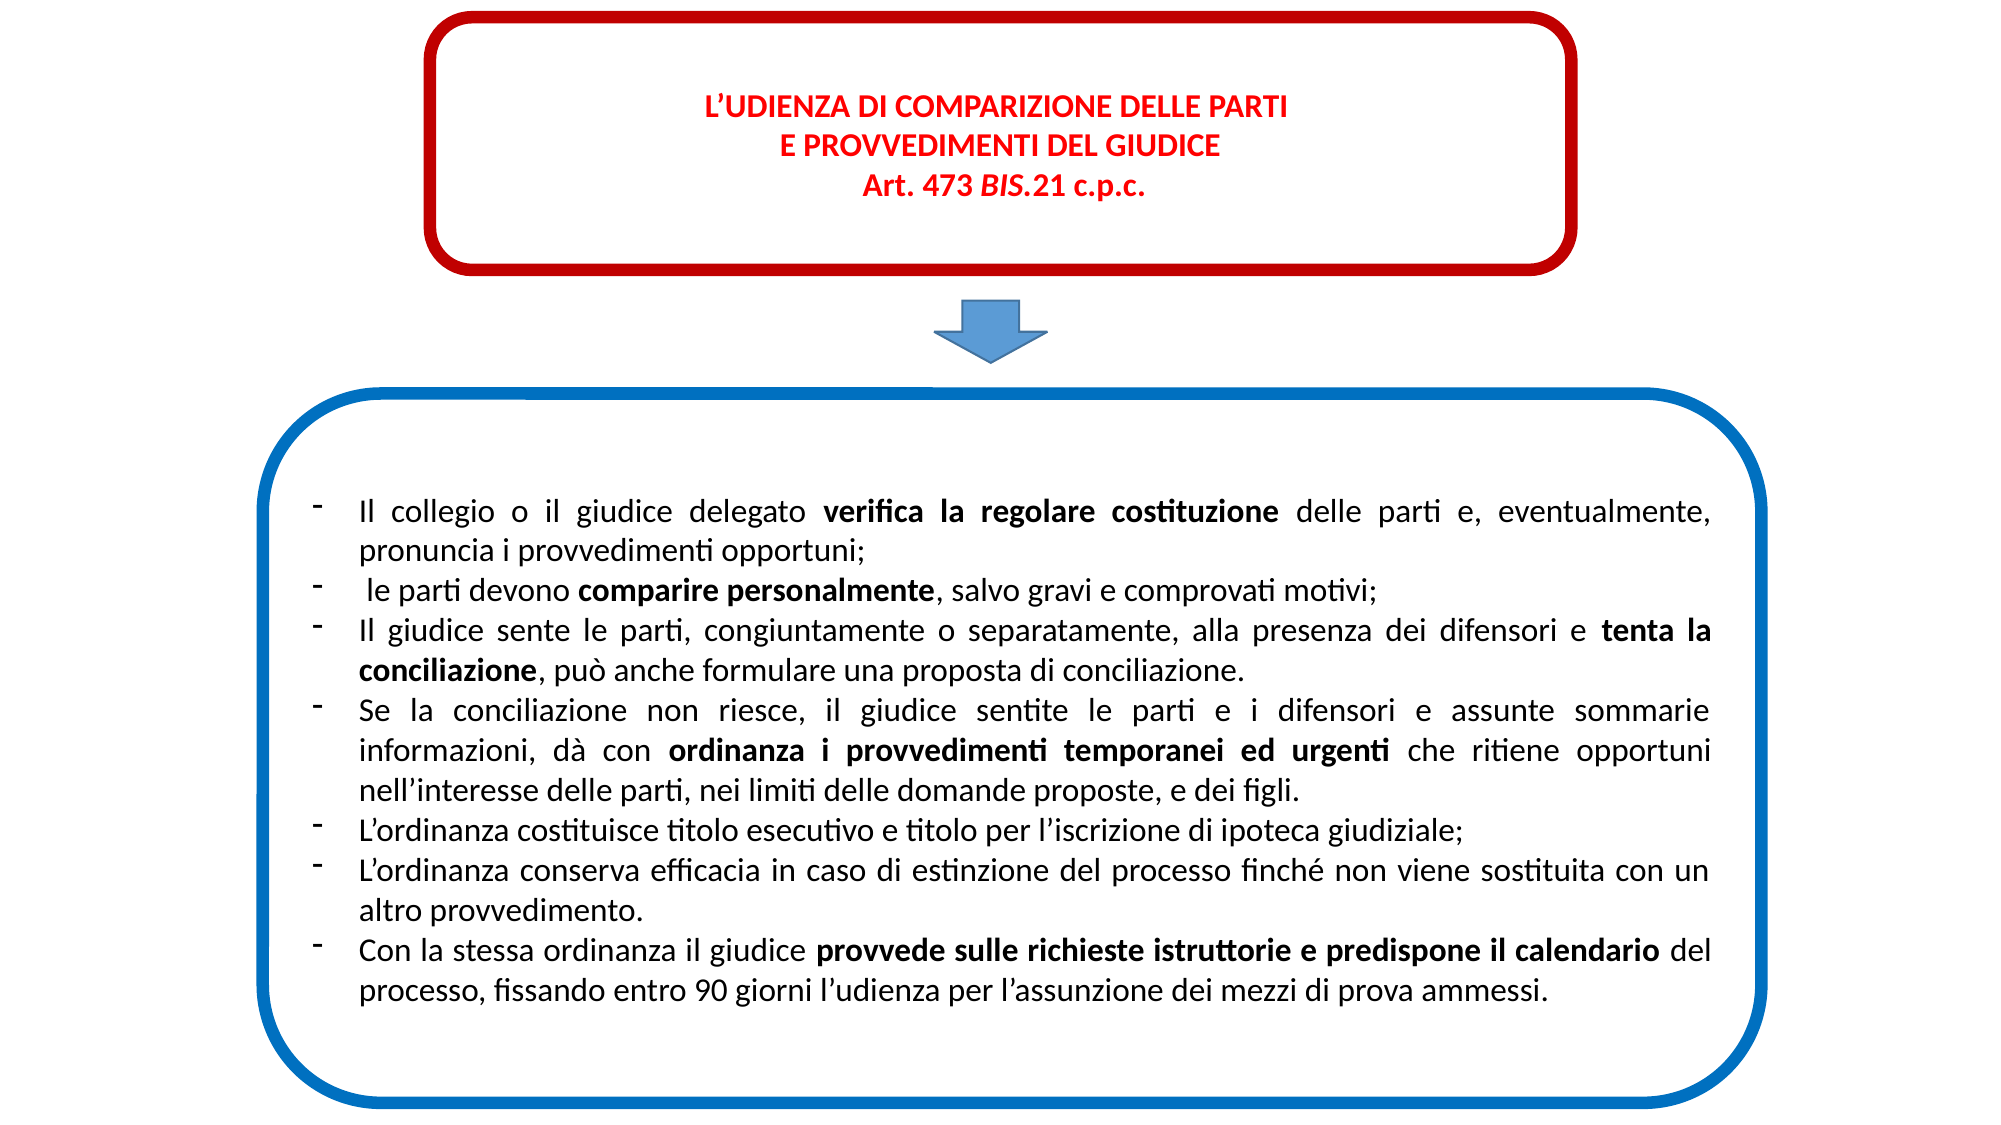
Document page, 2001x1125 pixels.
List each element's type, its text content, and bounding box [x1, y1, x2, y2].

text_box L’UDIENZA DI COMPARIZIONE DELLE PARTI E PROVVEDIMENTI DEL GIUDICE Art. 473 BIS.21 c.p.c. [428, 16, 1573, 271]
text_box [933, 299, 1048, 365]
text_box Il collegio o il giudice delegato verifica la regolare costituzione delle parti e, eventualmente, pronuncia i provvedimenti opportuni; le parti devono comparire personalmente, salvo gravi e comprovati motivi; Il giudice sente le parti, congiuntamente o separatamente, alla presenza dei difensori e tenta la conciliazione, può anche formulare una proposta di conciliazione. Se la conciliazione non riesce, il giudice sentite le parti e i difensori e assunte sommarie informazioni, dà con ordinanza i provvedimenti temporanei ed urgenti che ritiene opportuni nell’interesse delle parti, nei limiti delle domande proposte, e dei figli. L’ordinanza costituisce titolo esecutivo e titolo per l’iscrizione di ipoteca giudiziale; L’ordinanza conserva efficacia in caso di estinzione del processo finché non viene sostituita con un altro provvedimento. Con la stessa ordinanza il giudice provvede sulle richieste istruttorie e predispone il calendario del processo, fissando entro 90 giorni l’udienza per l’assunzione dei mezzi di prova ammessi. [261, 392, 1763, 1104]
